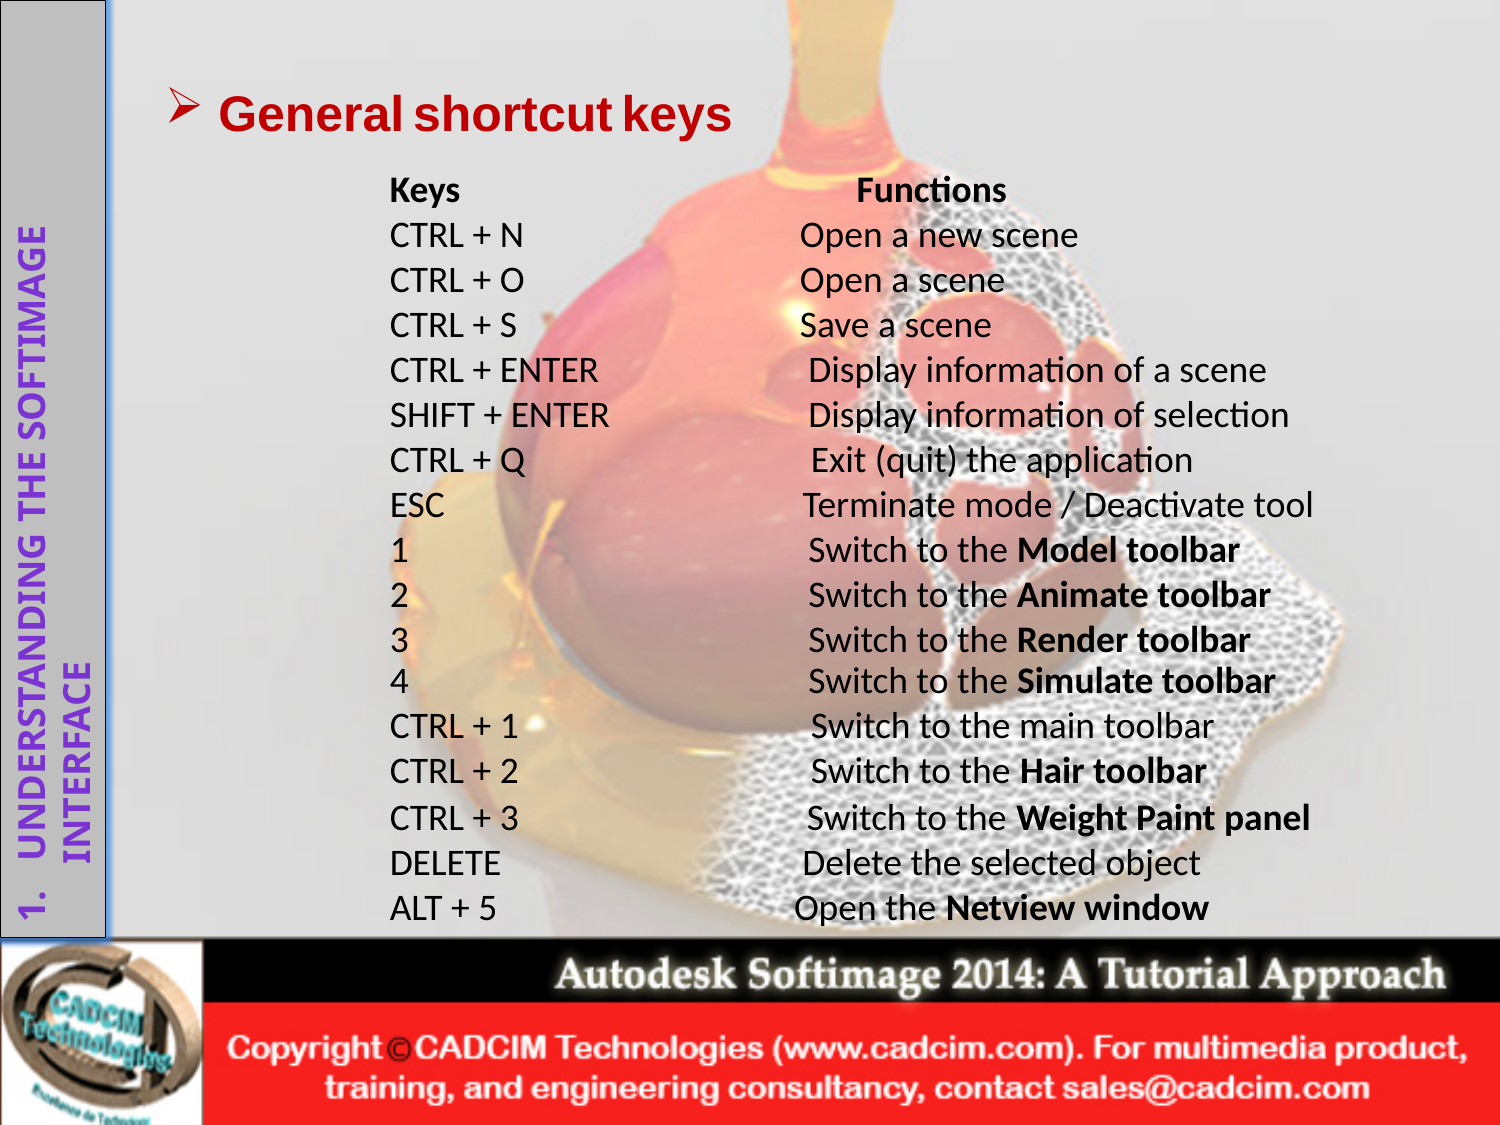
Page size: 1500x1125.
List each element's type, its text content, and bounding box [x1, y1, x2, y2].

picture [0, 0, 1500, 1125]
text_box 2 Switch to the Animate toolbar 3 Switch to the Render toolbar [374, 562, 1425, 668]
text_box General shortcut keys [149, 74, 900, 149]
text_box Keys Functions CTRL + N Open a new scene CTRL + O Open a scene CTRL + S Save a scene CTRL + ENTER Display information of a scene SHIFT + ENTER Display information of selection CTRL + Q Exit (quit) the application ESC Terminate mode / Deactivate tool 1 Switch to the Model toolbar [374, 112, 1350, 562]
text_box 4 Switch to the Simulate toolbar CTRL + 1 Switch to the main toolbar CTRL + 2 Switch to the Hair toolbar [375, 648, 1463, 785]
text_box CTRL + 3 Switch to the Weight Paint panel DELETE Delete the selected object ALT + 5 Open the Netview window [375, 785, 1500, 936]
